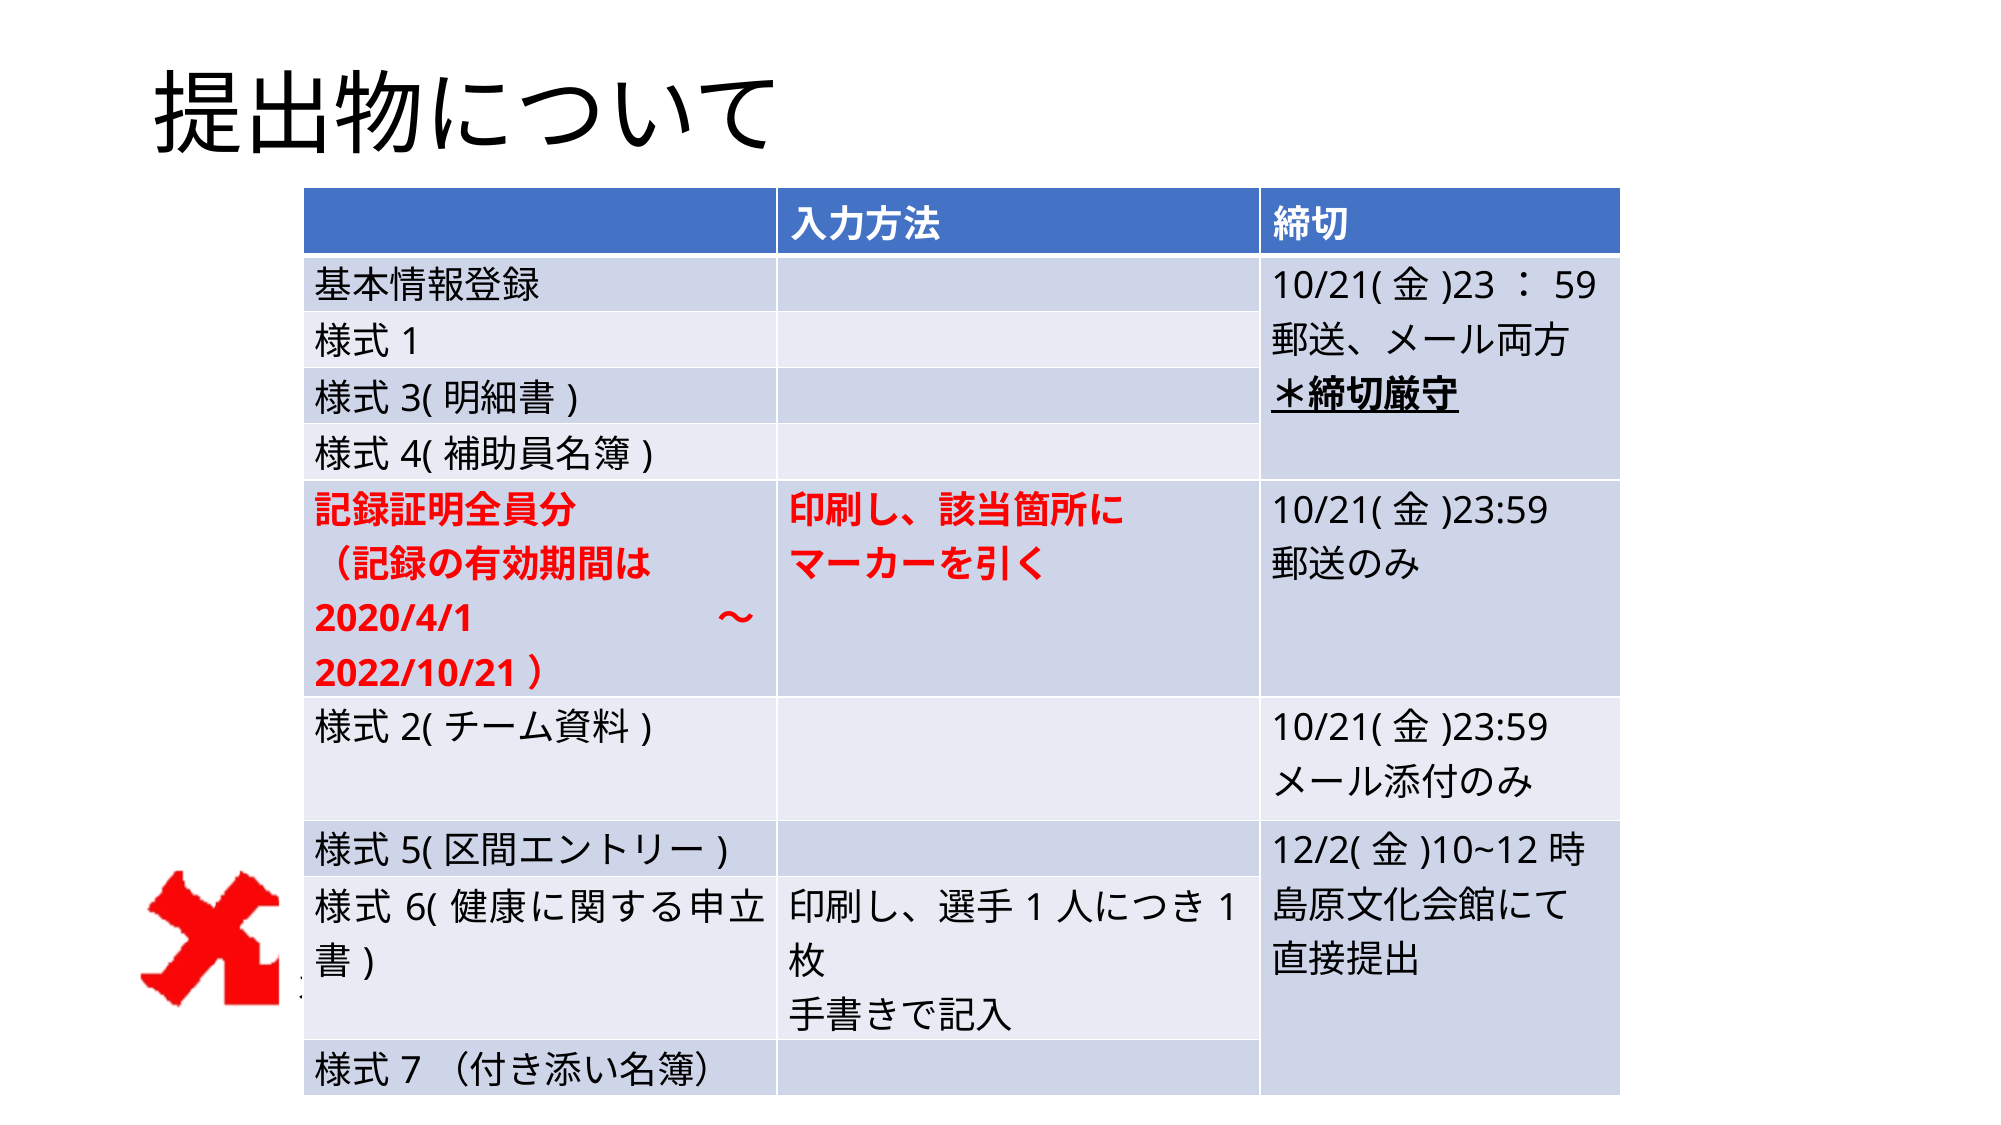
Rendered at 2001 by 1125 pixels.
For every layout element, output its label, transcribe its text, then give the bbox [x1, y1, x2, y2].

table_cell 記録証明全員分 （記録の有効期間は 2020/4/1～2022/10/21） [304, 481, 776, 696]
table_cell 12/2(金)10~12時 島原文化会館にて 直接提出 [1261, 821, 1620, 1095]
table_cell 様式5(区間エントリー) [304, 821, 776, 876]
table_cell 様式4(補助員名簿) [304, 424, 776, 479]
table_cell 10/21(金)23：59 郵送、メール両方 ＊締切厳守 [1261, 258, 1620, 479]
table_cell 様式6(健康に関する申立書) [304, 877, 776, 1039]
table_header [304, 188, 776, 253]
table_cell [778, 312, 1259, 367]
table_header 入力方法 [778, 188, 1259, 253]
table_header 締切 [1261, 188, 1620, 253]
table_cell 印刷し、該当箇所に マーカーを引く [778, 481, 1259, 696]
picture [137, 863, 284, 1014]
table_cell [778, 368, 1259, 423]
table_cell [778, 821, 1259, 876]
table_cell 様式2(チーム資料) [304, 698, 776, 820]
table_cell 10/21(金)23:59 メール添付のみ [1261, 698, 1620, 820]
table_cell 様式1 [304, 312, 776, 367]
table_cell [778, 424, 1259, 479]
table_cell 様式3(明細書) [304, 368, 776, 423]
table_cell 印刷し、選手1人につき1枚 手書きで記入 [778, 877, 1259, 1039]
table_cell [778, 1040, 1259, 1095]
title 提出物について [137, 59, 1863, 174]
table_cell 様式7（付き添い名簿） [304, 1040, 776, 1095]
table_cell [778, 258, 1259, 311]
table_cell 10/21(金)23:59 郵送のみ [1261, 481, 1620, 696]
table_cell [778, 698, 1259, 820]
table_cell 基本情報登録 [304, 258, 776, 311]
